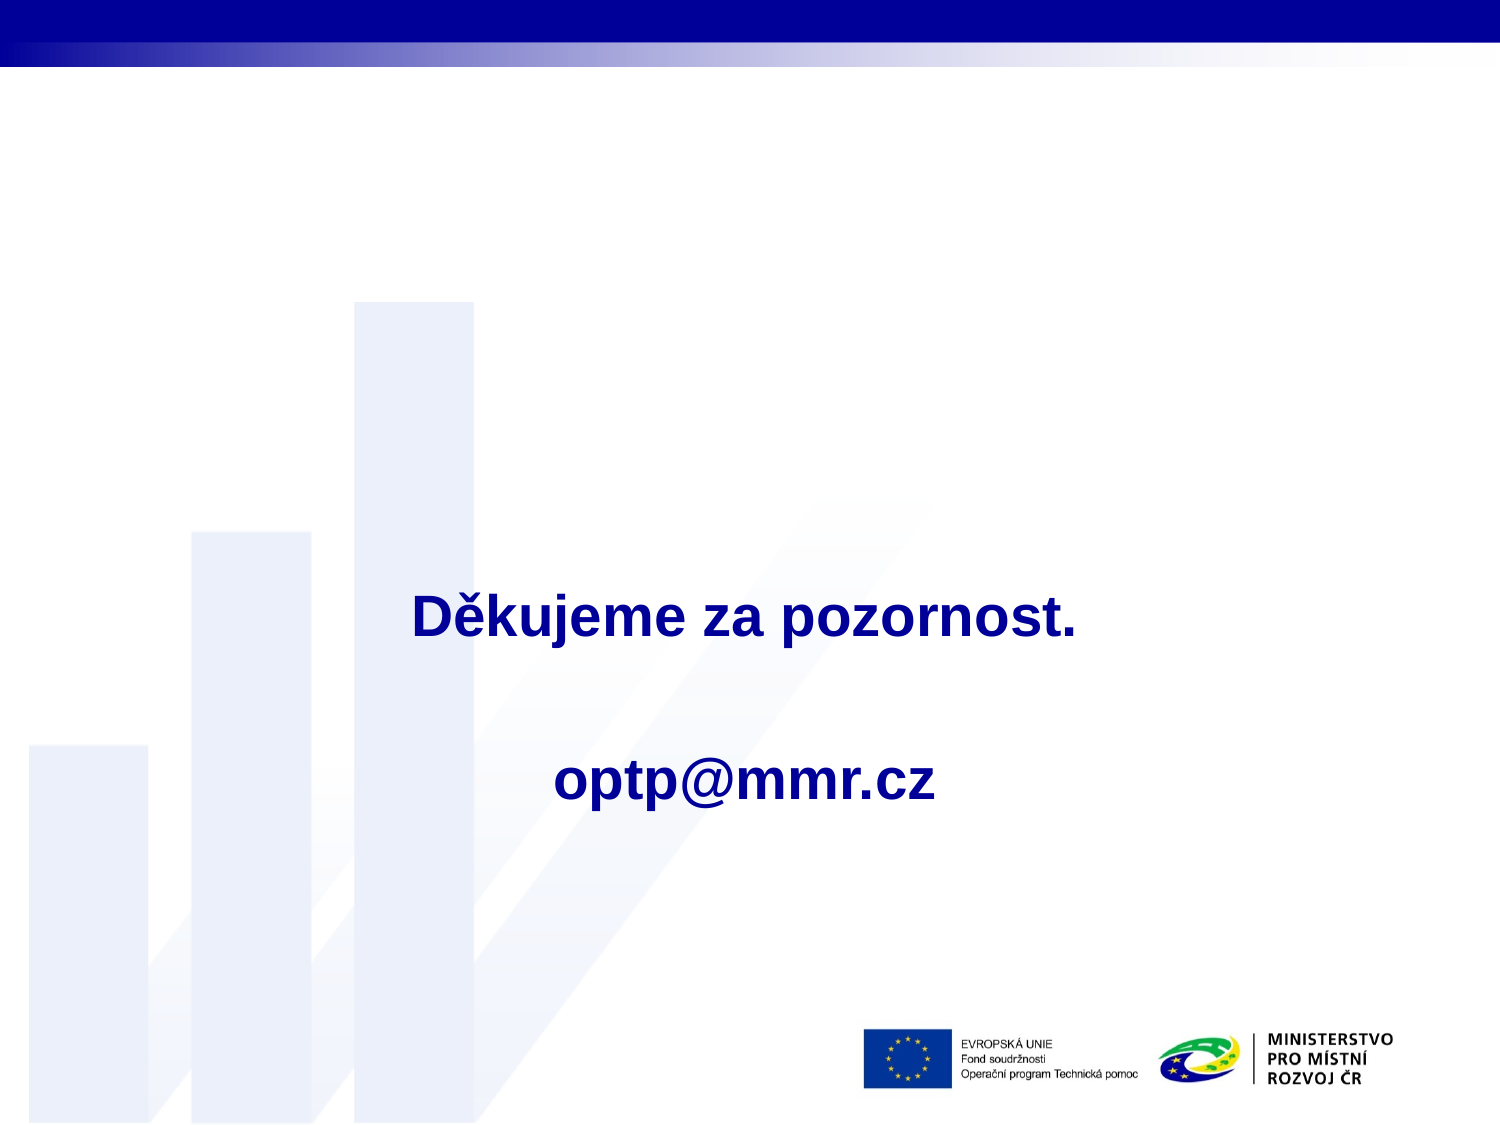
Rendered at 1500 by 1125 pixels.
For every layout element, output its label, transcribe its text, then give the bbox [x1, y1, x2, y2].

list Děkujeme za pozornost. optp@mmr.cz [64, 243, 1425, 1000]
picture [29, 302, 1412, 1125]
